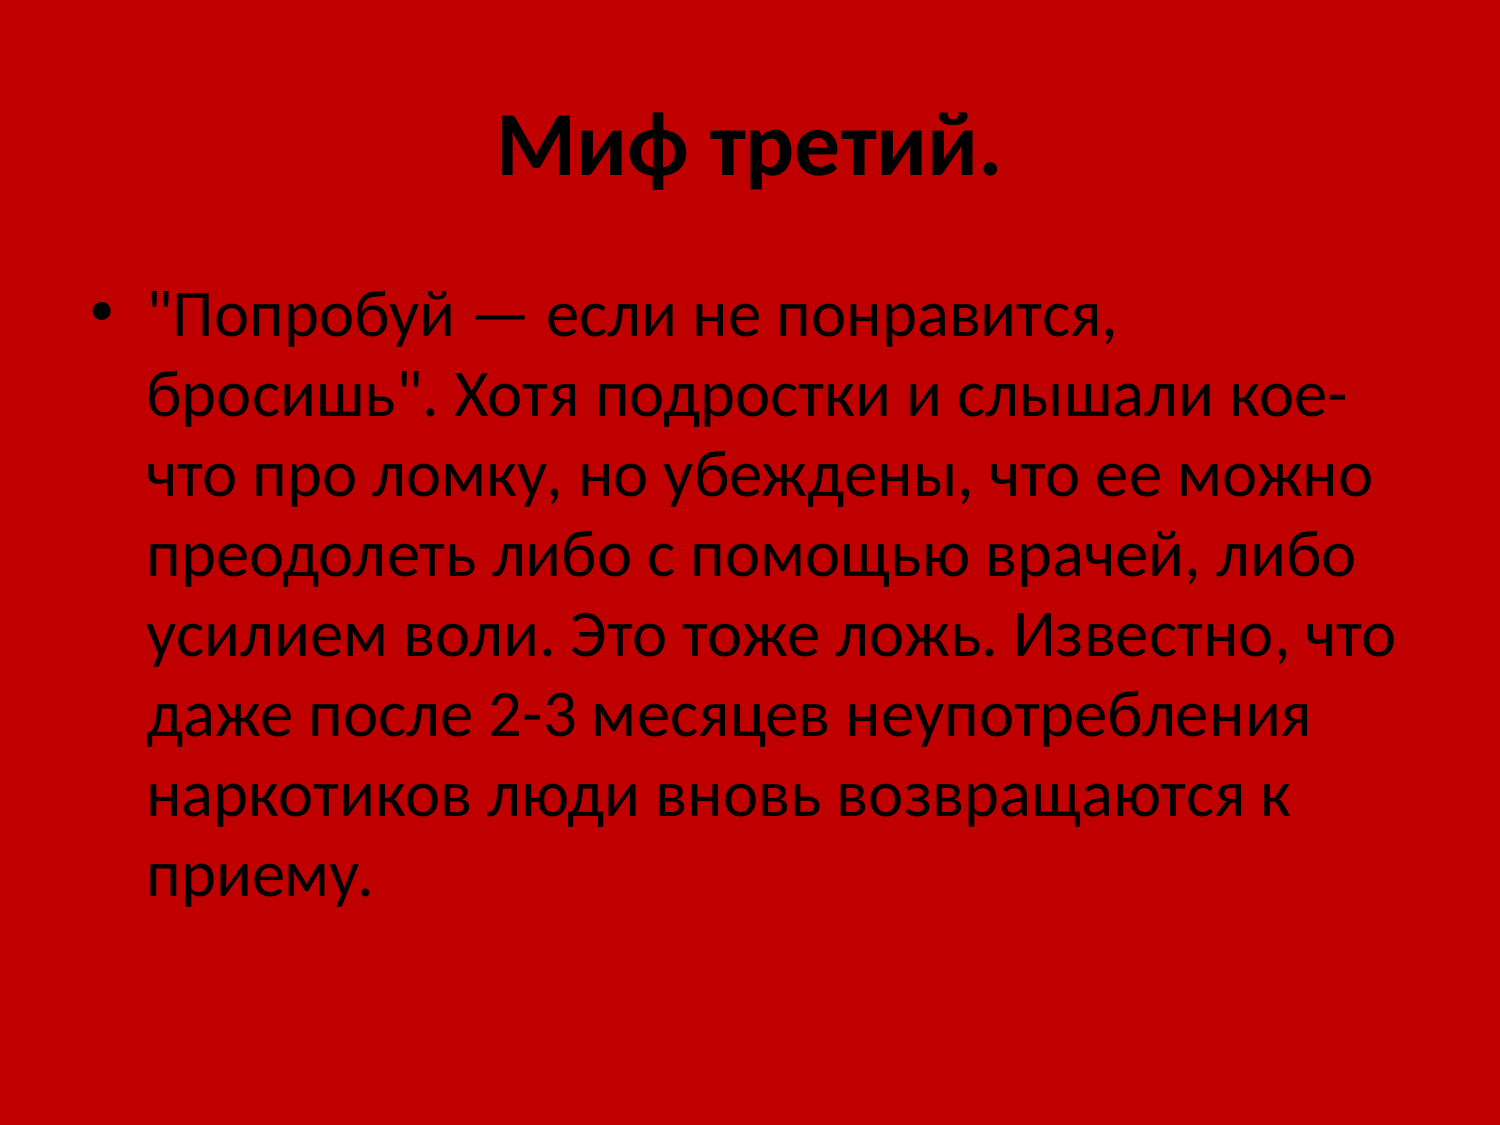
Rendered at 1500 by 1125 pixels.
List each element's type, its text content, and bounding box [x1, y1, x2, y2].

title Миф третий. [75, 45, 1425, 233]
list "Попробуй — если не понравится, бросишь". Хотя подростки и слышали кое-что про ломку, но убеждены, что ее можно преодолеть либо с помощью врачей, либо усилием воли. Это тоже ложь. Известно, что даже после 2-3 месяцев неупотребления наркотиков люди вновь возвращаются к приему. [75, 262, 1425, 1005]
